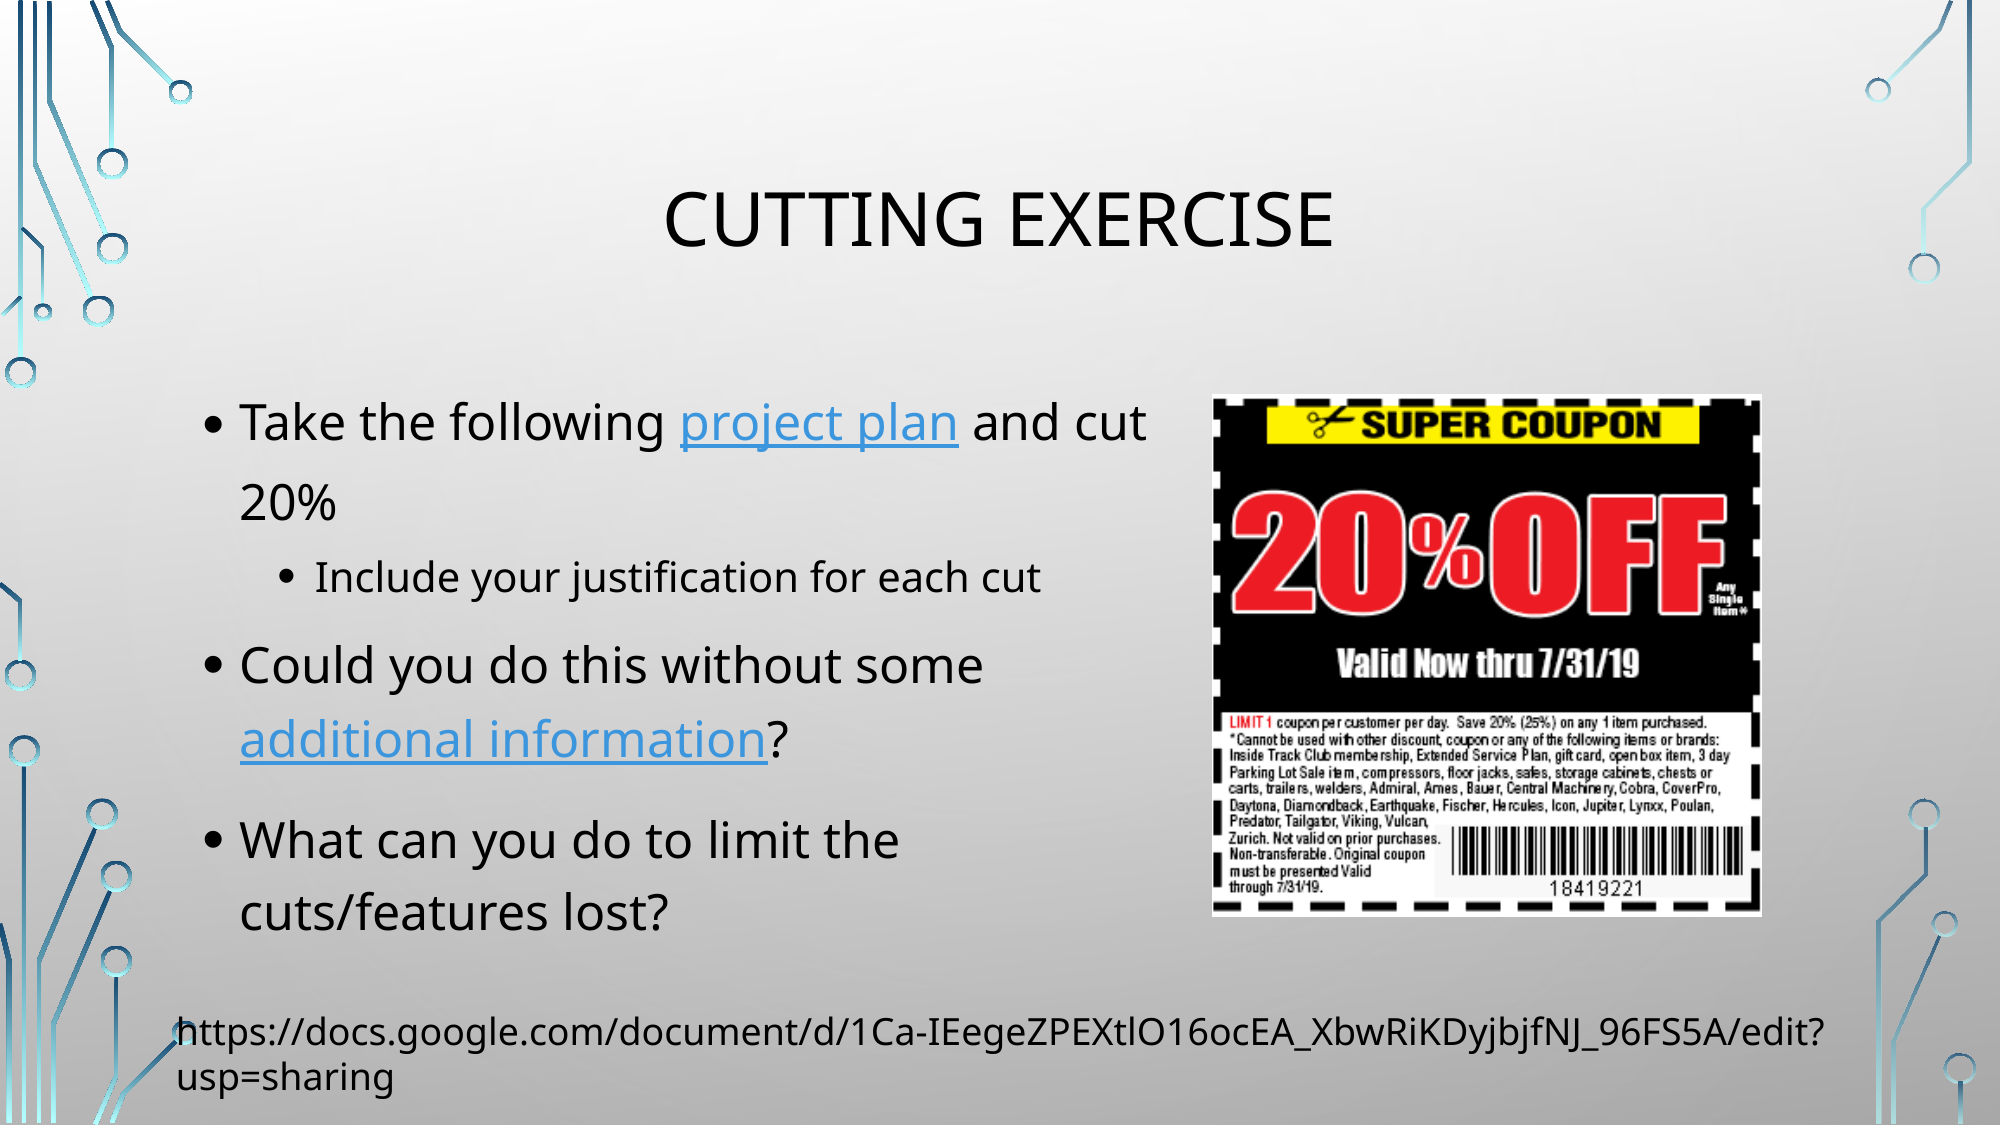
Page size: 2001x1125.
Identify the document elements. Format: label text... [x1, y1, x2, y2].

text_box https://docs.google.com/document/d/1Ca-IEegeZPEXtlO16ocEA_XbwRiKDyjbjfNJ_96FS5A/edit?usp=sharing [161, 1000, 2000, 1106]
title Cutting exercise [187, 101, 1813, 344]
list Take the following project plan and cut 20% Include your justification for each cut Could you do this without some additional information? What can you do to limit the cuts/features lost? [187, 369, 1172, 950]
picture [1212, 394, 1763, 917]
